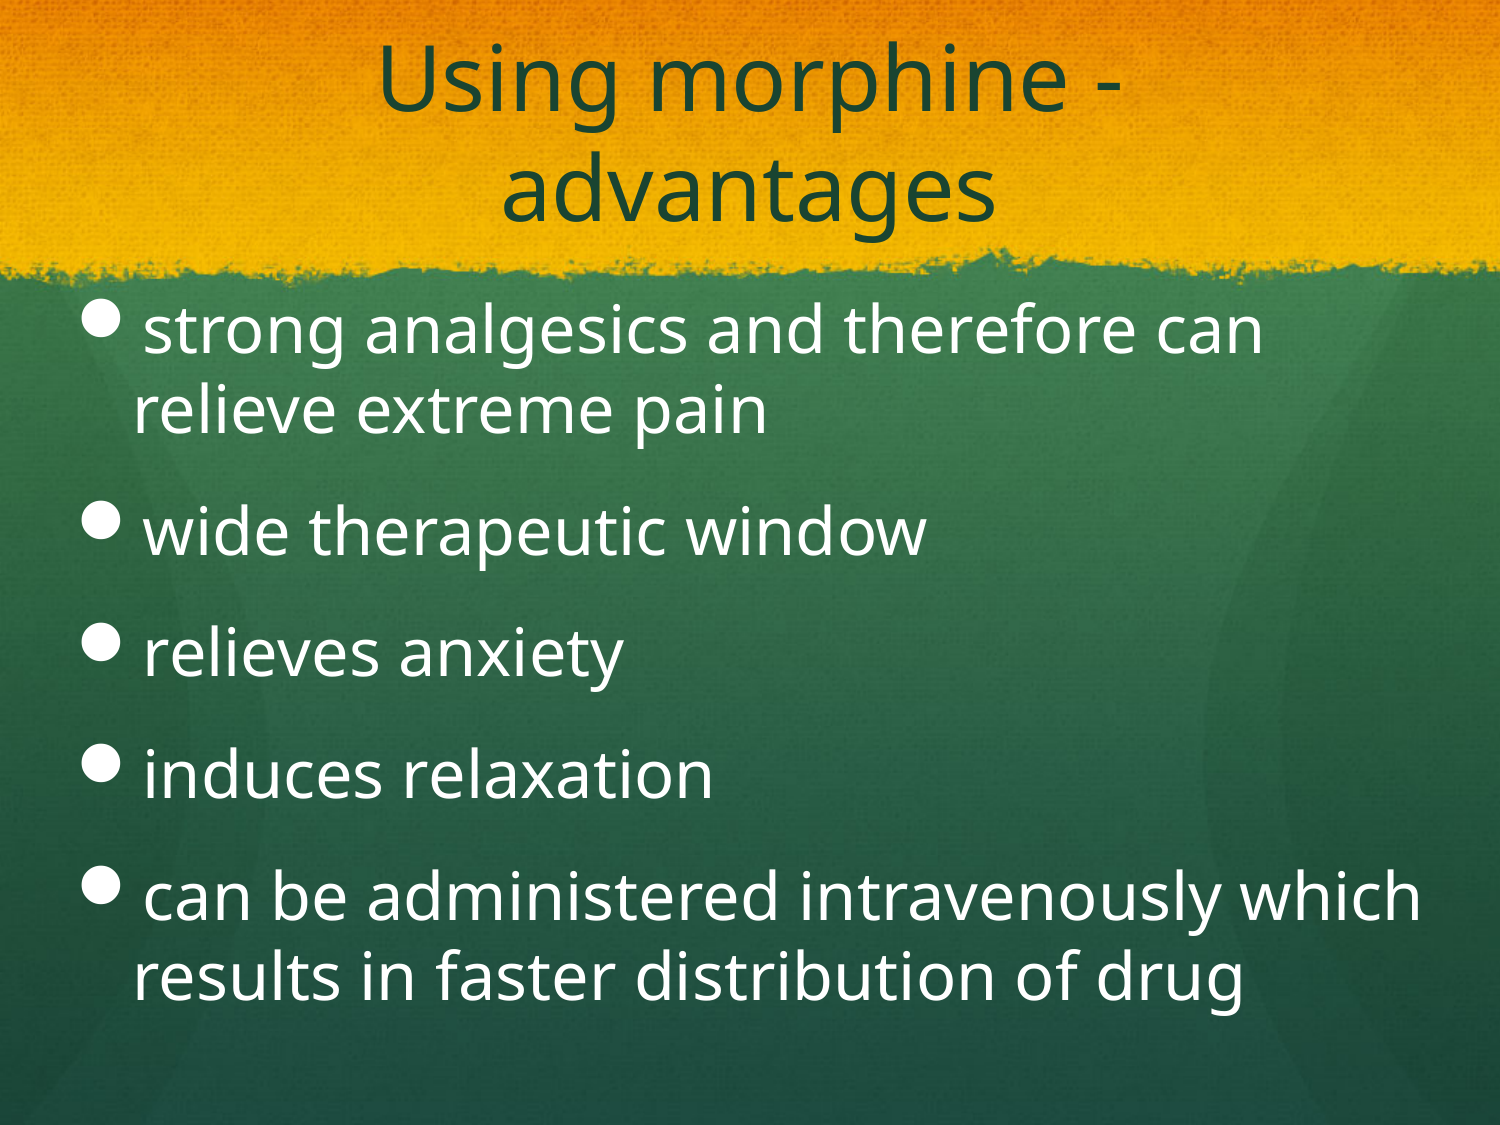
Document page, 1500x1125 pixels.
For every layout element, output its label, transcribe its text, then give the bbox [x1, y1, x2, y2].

title Using morphine - advantages [125, 13, 1375, 246]
picture [0, 0, 1500, 1125]
list strong analgesics and therefore can relieve extreme pain wide therapeutic window relieves anxiety induces relaxation can be administered intravenously which results in faster distribution of drug [61, 279, 1451, 1026]
